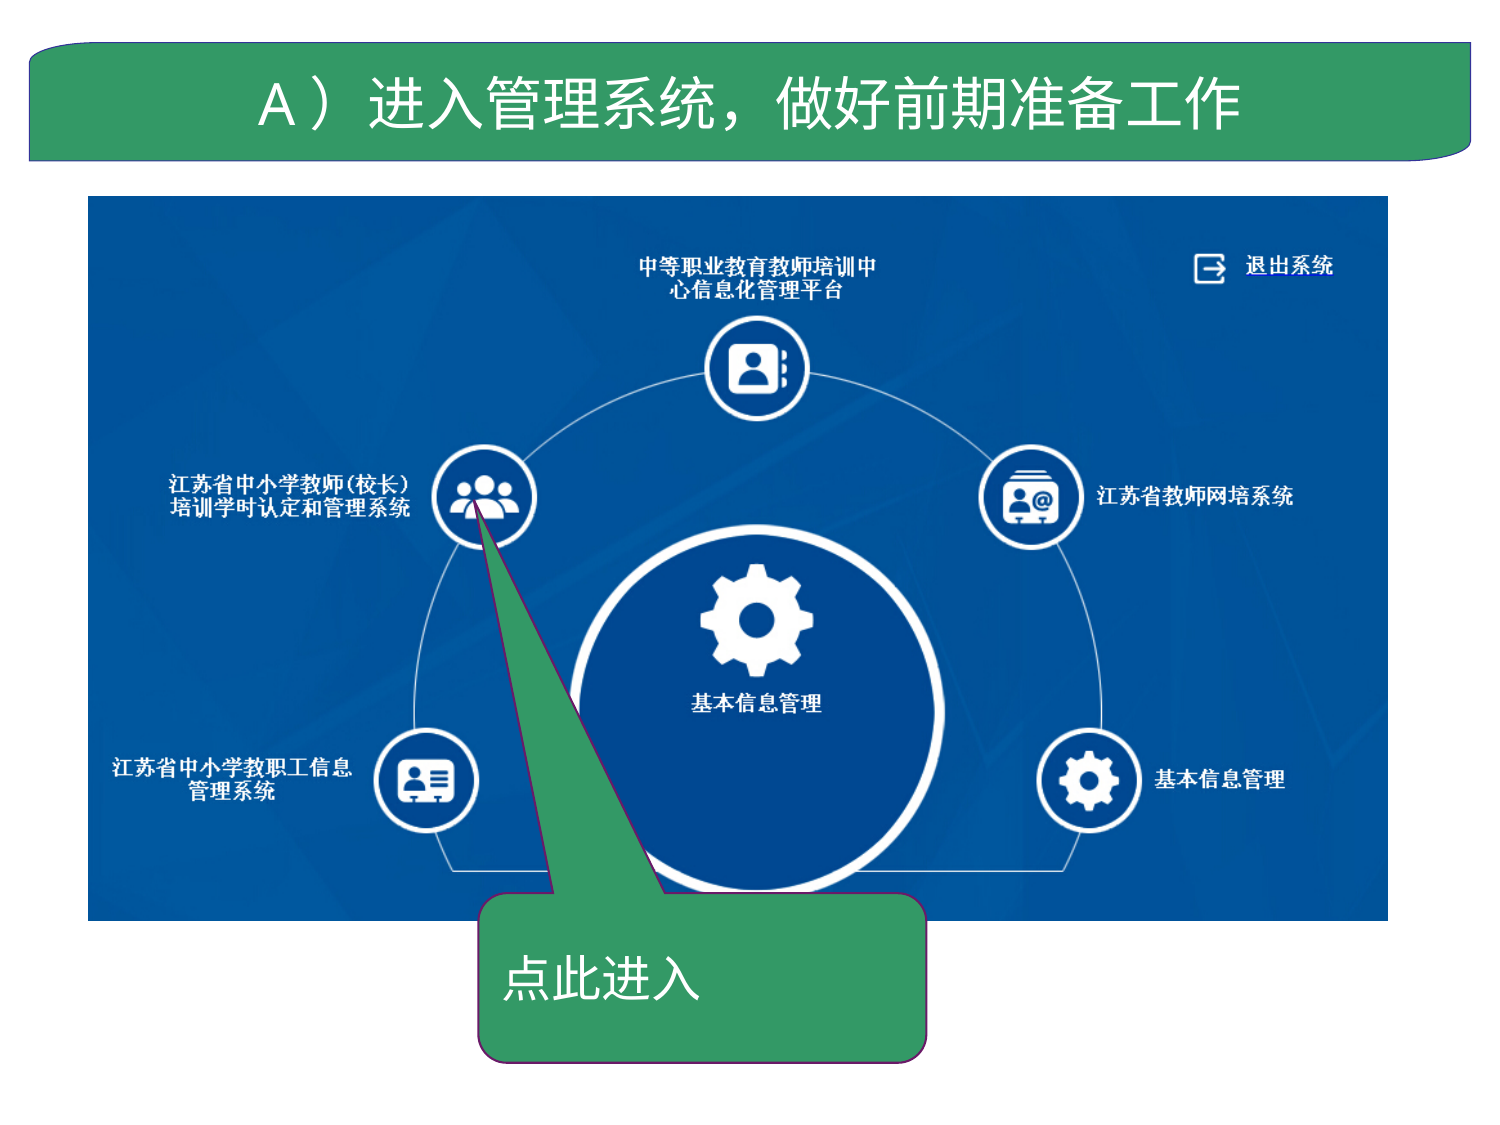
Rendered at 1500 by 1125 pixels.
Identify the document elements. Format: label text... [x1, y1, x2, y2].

text_box A）进入管理系统，做好前期准备工作 [29, 42, 1471, 161]
text_box 点此进入 [478, 929, 927, 1063]
picture [88, 196, 1388, 921]
